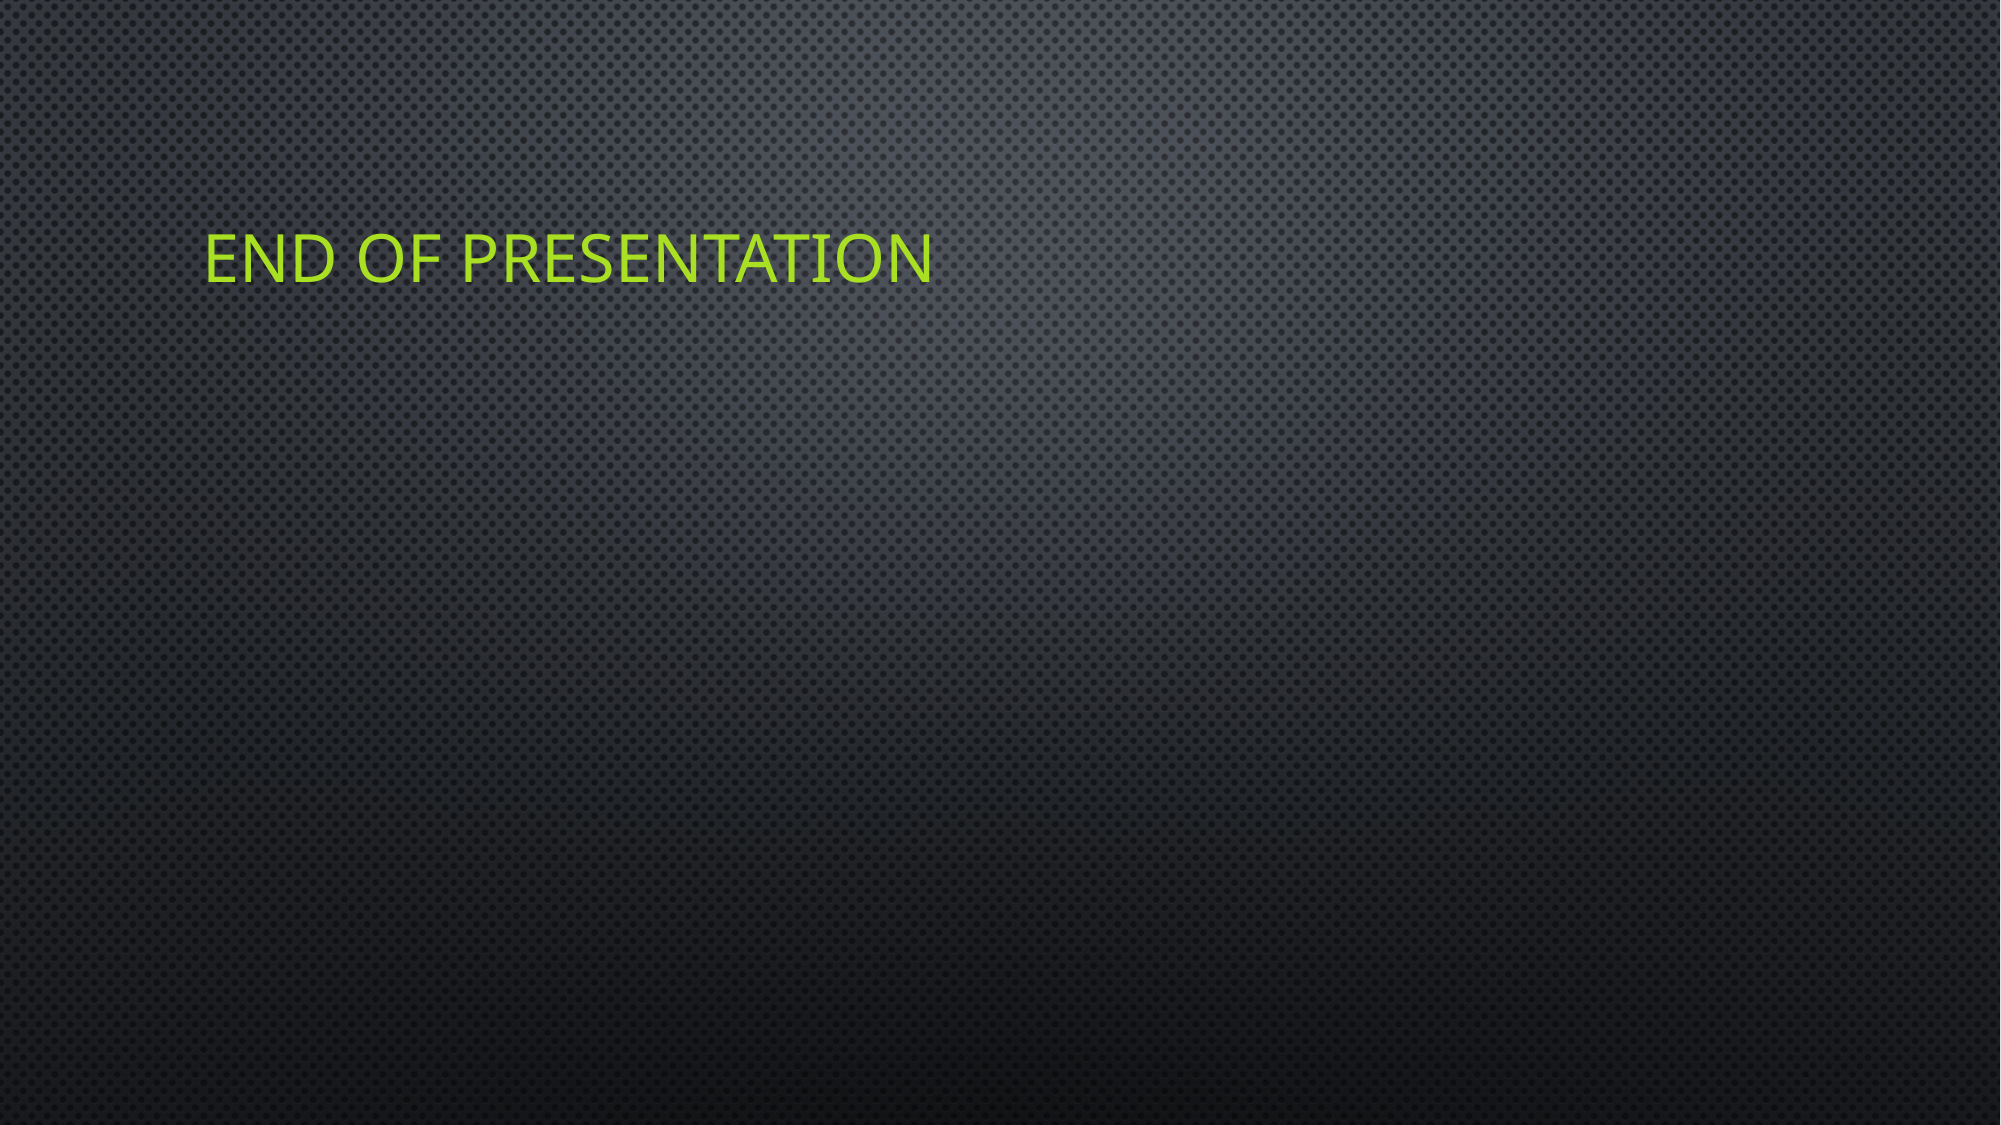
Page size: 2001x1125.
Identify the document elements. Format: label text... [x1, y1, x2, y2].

title End of Presentation [187, 99, 1813, 413]
